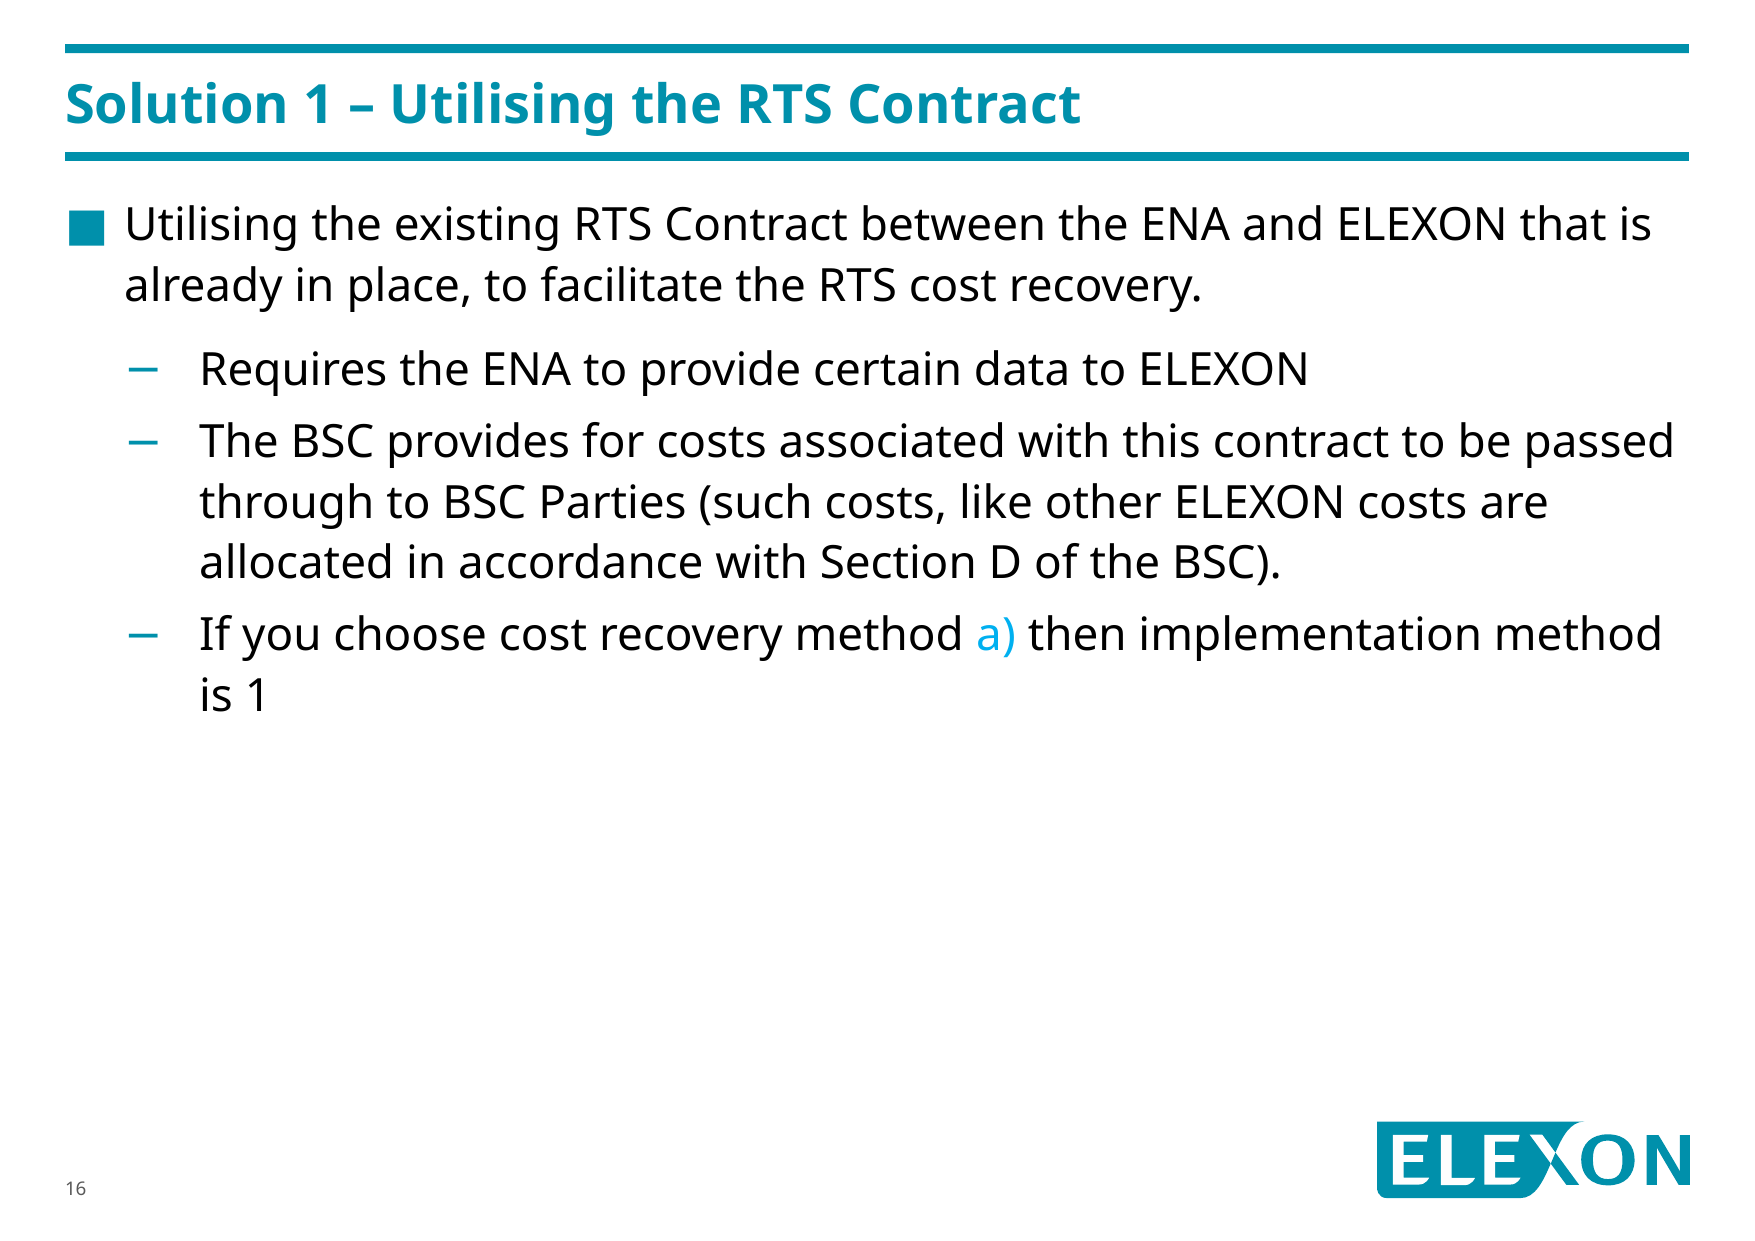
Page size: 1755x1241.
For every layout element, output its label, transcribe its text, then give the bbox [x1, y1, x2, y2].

slide_number 16 [65, 1176, 227, 1207]
title Solution 1 – Utilising the RTS Contract [65, 69, 1689, 141]
list Utilising the existing RTS Contract between the ENA and ELEXON that is already in place, to facilitate the RTS cost recovery. Requires the ENA to provide certain data to ELEXON The BSC provides for costs associated with this contract to be passed through to BSC Parties (such costs, like other ELEXON costs are allocated in accordance with Section D of the BSC). If you choose cost recovery method a) then implementation method is 1 [65, 189, 1689, 1099]
